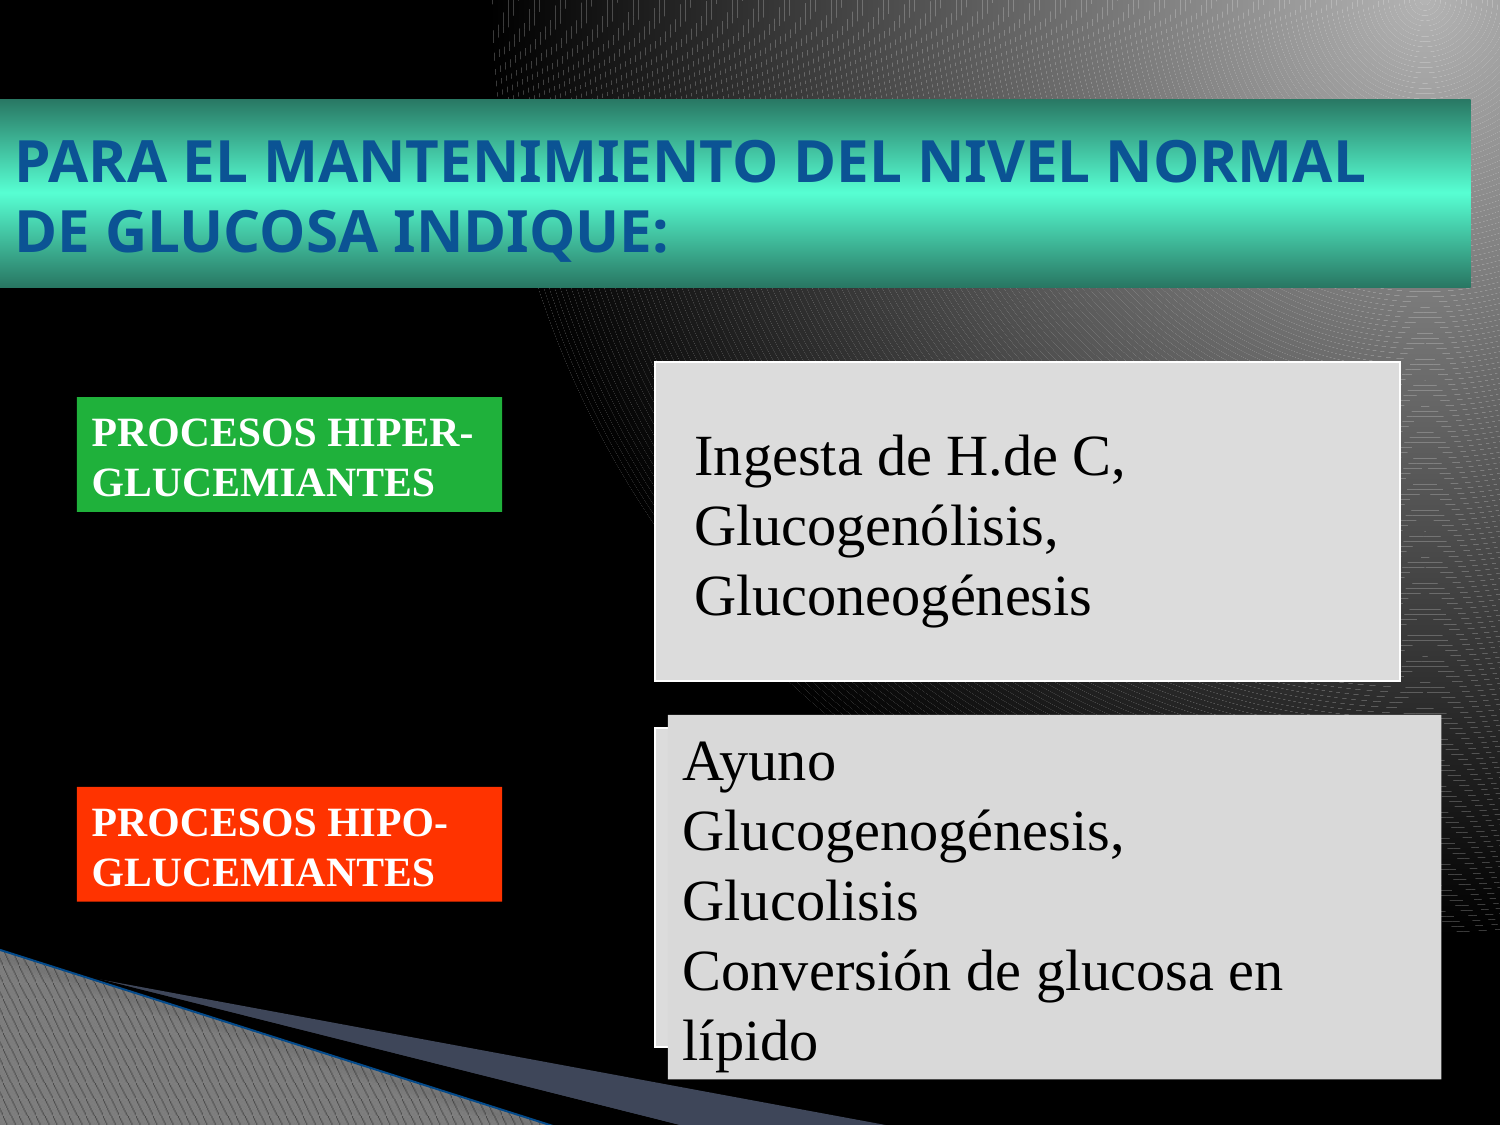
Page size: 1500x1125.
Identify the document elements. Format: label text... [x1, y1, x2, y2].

text_box Ayuno Glucogenogénesis, Glucolisis Conversión de glucosa en lípido [667, 714, 1442, 1080]
text_box PROCESOS HIPER- GLUCEMIANTES [76, 397, 503, 512]
text_box PROCESOS HIPO- GLUCEMIANTES [76, 786, 503, 902]
text_box [655, 727, 667, 1047]
title PARA EL MANTENIMIENTO DEL NIVEL NORMAL DE GLUCOSA INDIQUE: [0, 99, 1471, 288]
picture [0, 952, 543, 1125]
text_box [655, 361, 1400, 681]
text_box Ingesta de H.de C, Glucogenólisis, Gluconeogénesis [679, 410, 1360, 635]
